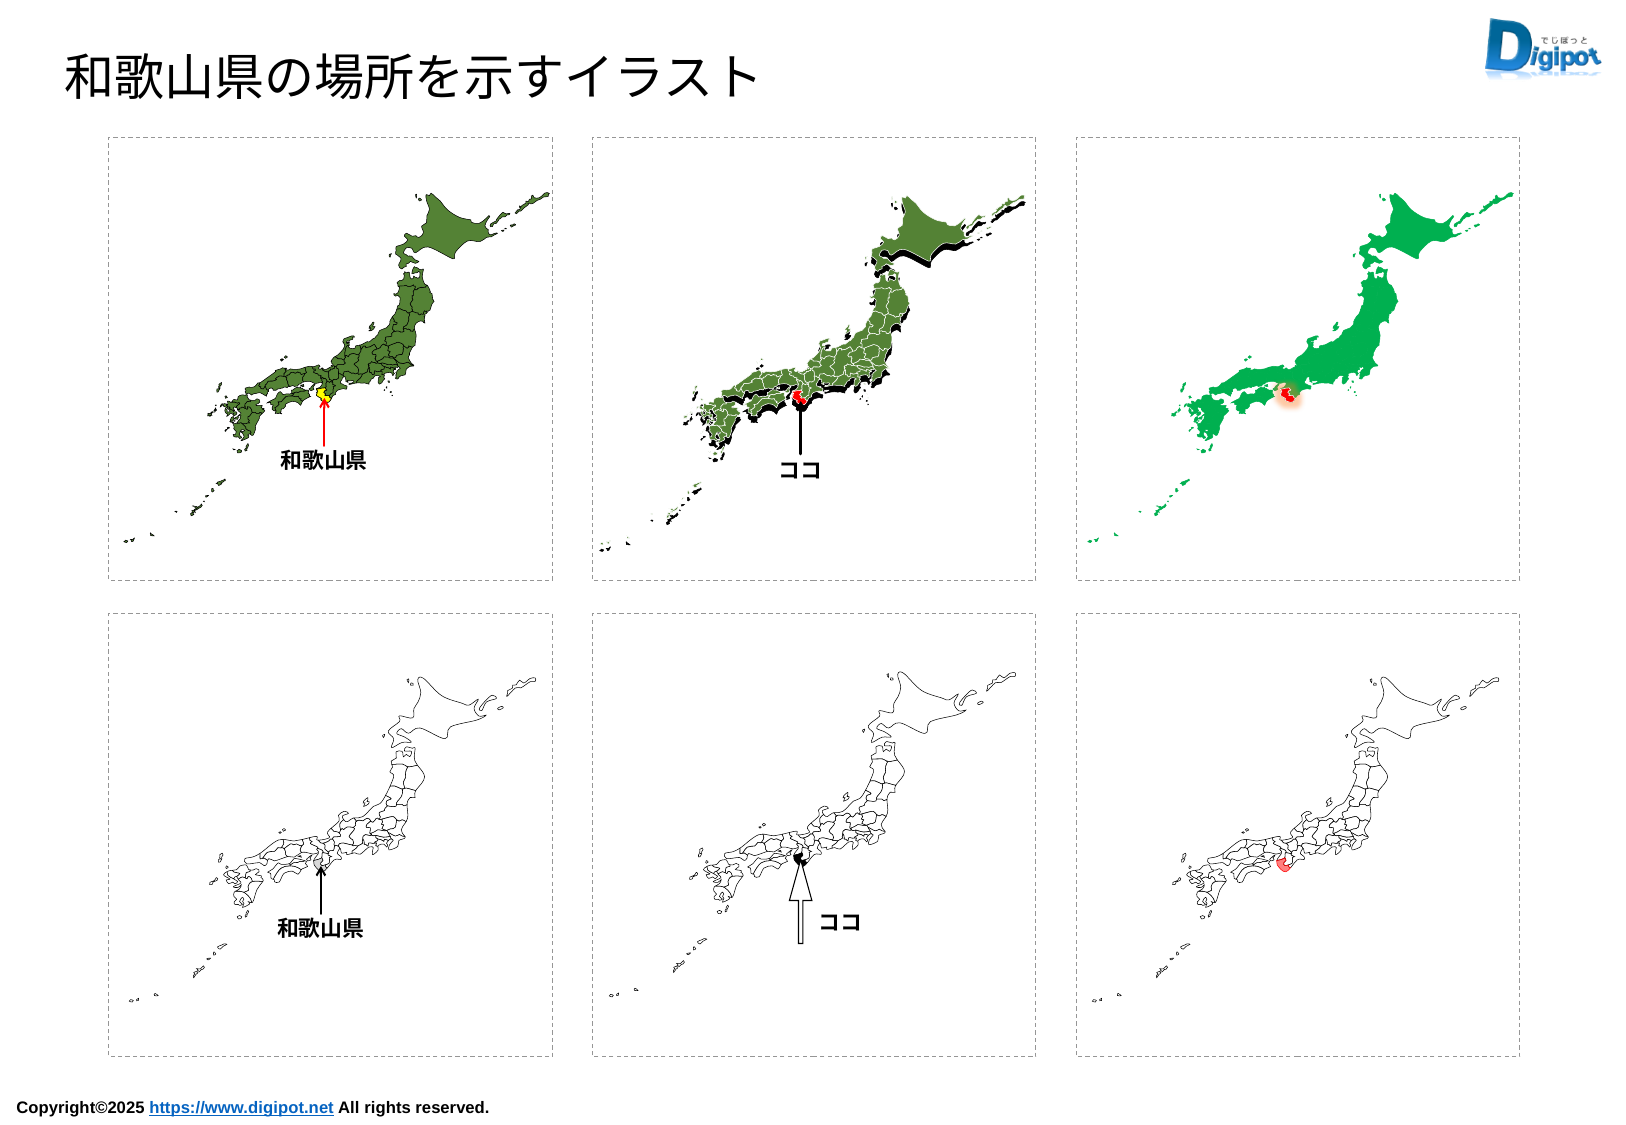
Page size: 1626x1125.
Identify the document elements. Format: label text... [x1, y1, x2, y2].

text_box 和歌山県の場所を示すイラスト [49, 38, 779, 113]
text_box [129, 676, 536, 1003]
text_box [123, 192, 550, 543]
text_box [599, 194, 1026, 552]
picture [1485, 18, 1602, 82]
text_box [1092, 676, 1499, 1003]
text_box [609, 671, 1016, 998]
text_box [1087, 192, 1514, 543]
